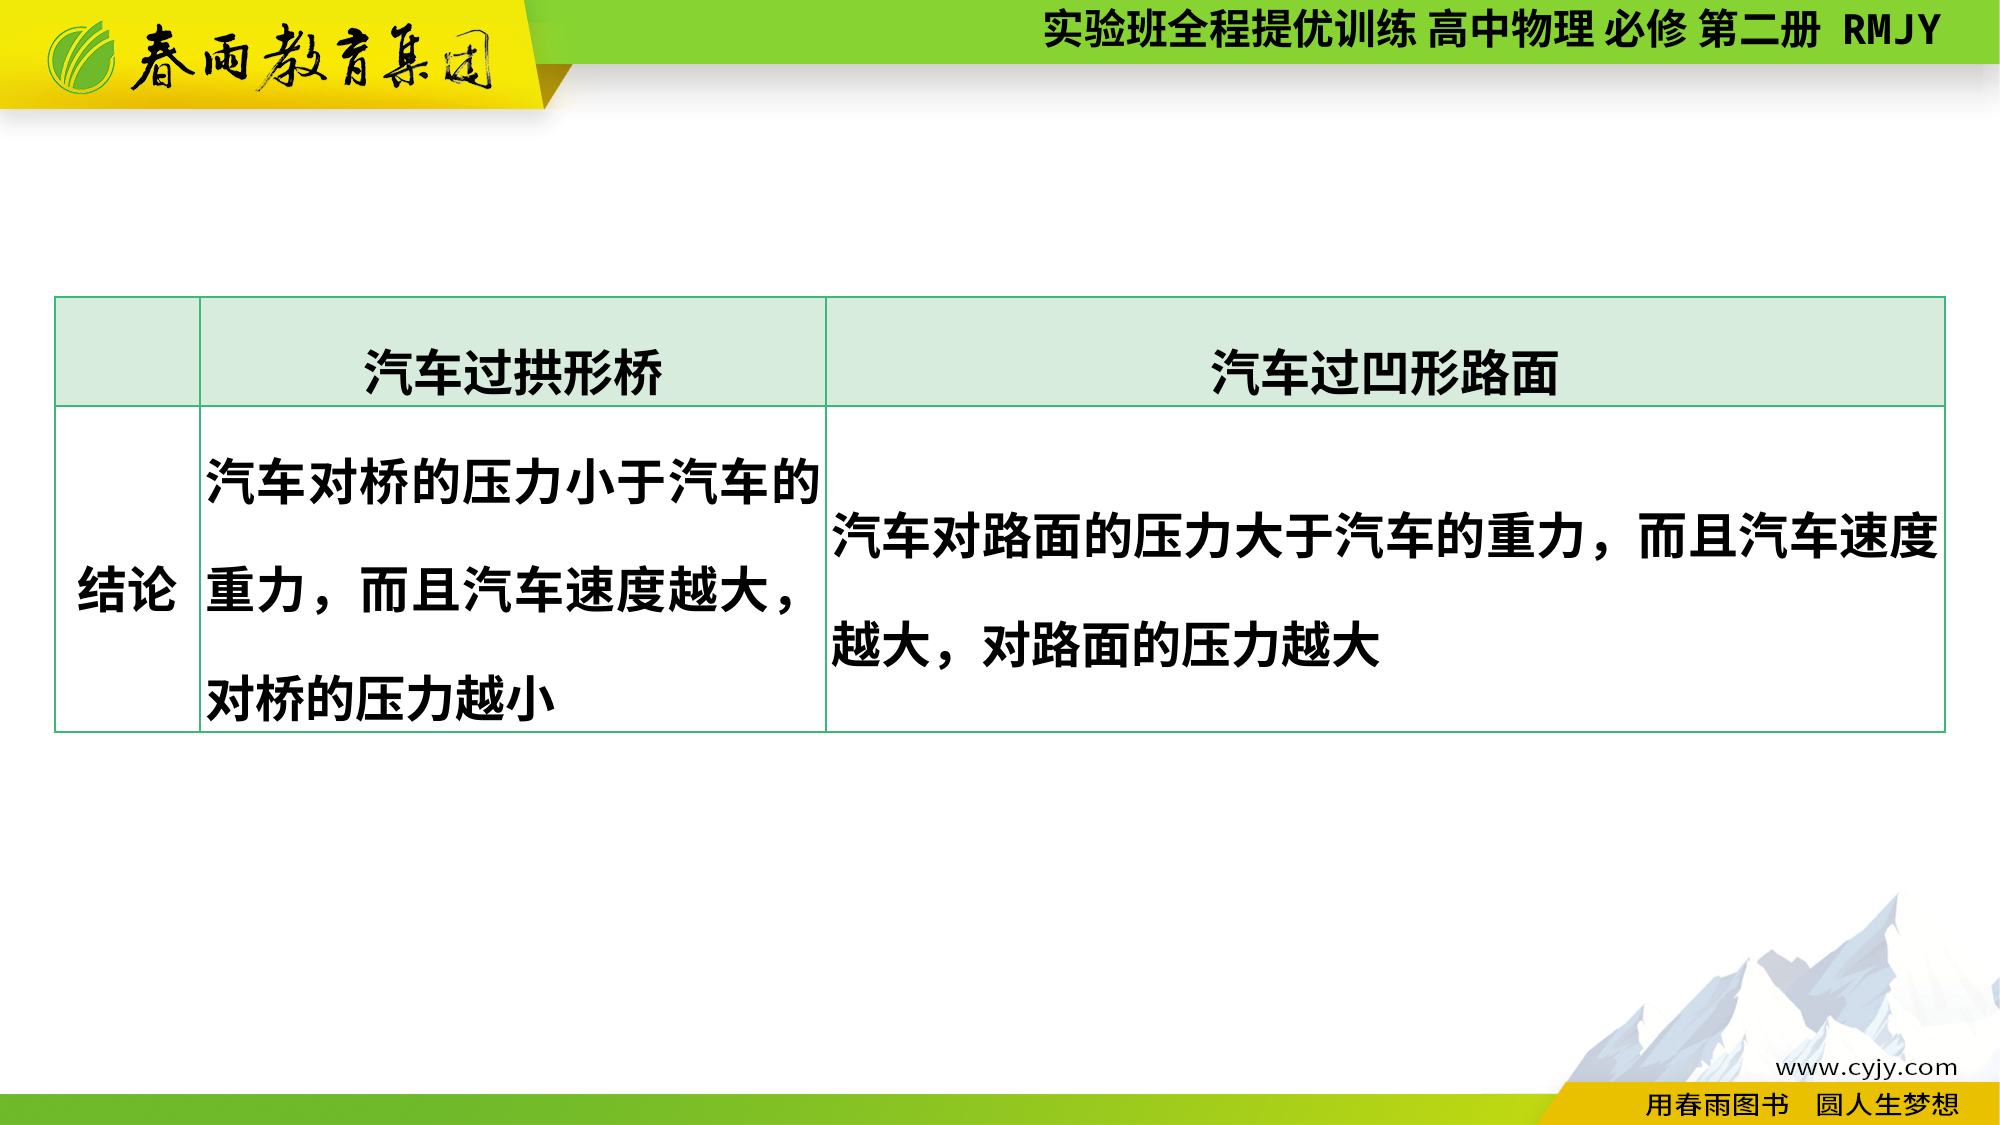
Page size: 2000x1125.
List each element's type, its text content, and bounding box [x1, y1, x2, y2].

table_cell 结论 [56, 407, 199, 731]
table_header 汽车过拱形桥 [201, 298, 825, 405]
table_header [56, 298, 199, 405]
table_cell 汽车对桥的压力小于汽车的重力，而且汽车速度越大，对桥的压力越小 [201, 407, 825, 731]
table_cell 汽车对路面的压力大于汽车的重力，而且汽车速度越大，对路面的压力越大 [827, 407, 1944, 731]
picture [0, 0, 2000, 1125]
table_header 汽车过凹形路面 [827, 298, 1944, 405]
